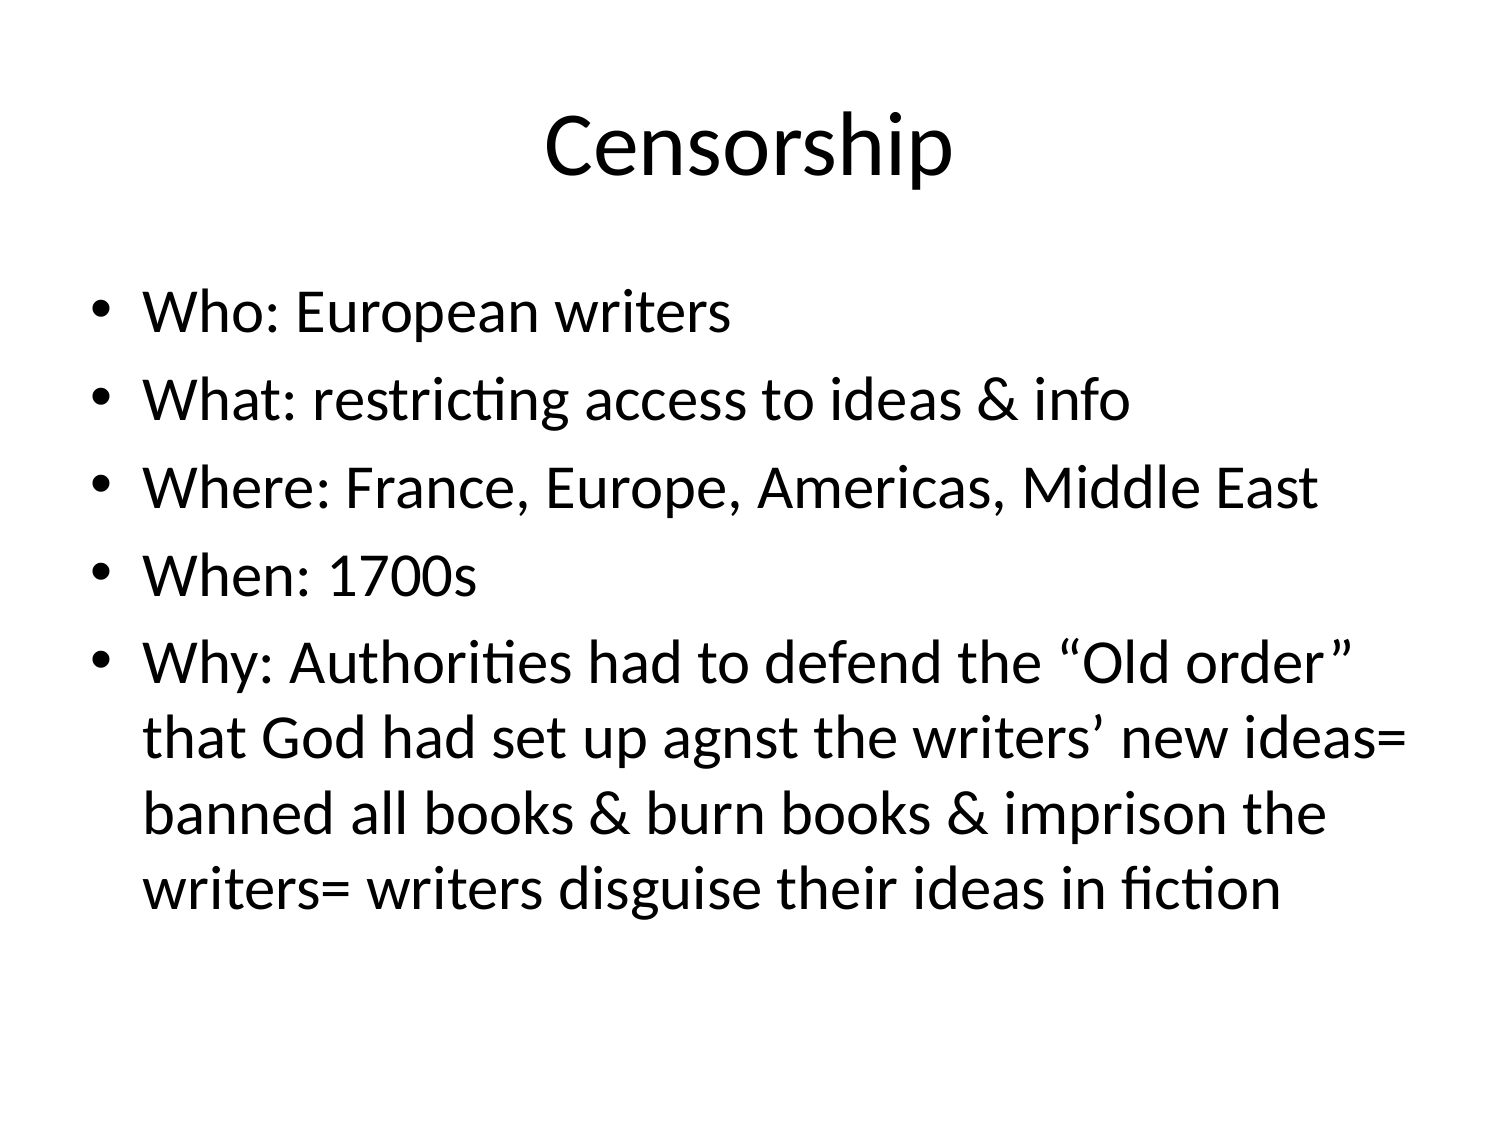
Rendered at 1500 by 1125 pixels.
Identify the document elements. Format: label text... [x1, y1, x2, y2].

title Censorship [75, 45, 1425, 233]
list Who: European writers What: restricting access to ideas & info Where: France, Europe, Americas, Middle East When: 1700s Why: Authorities had to defend the “Old order” that God had set up agnst the writers’ new ideas= banned all books & burn books & imprison the writers= writers disguise their ideas in fiction [75, 262, 1425, 1005]
